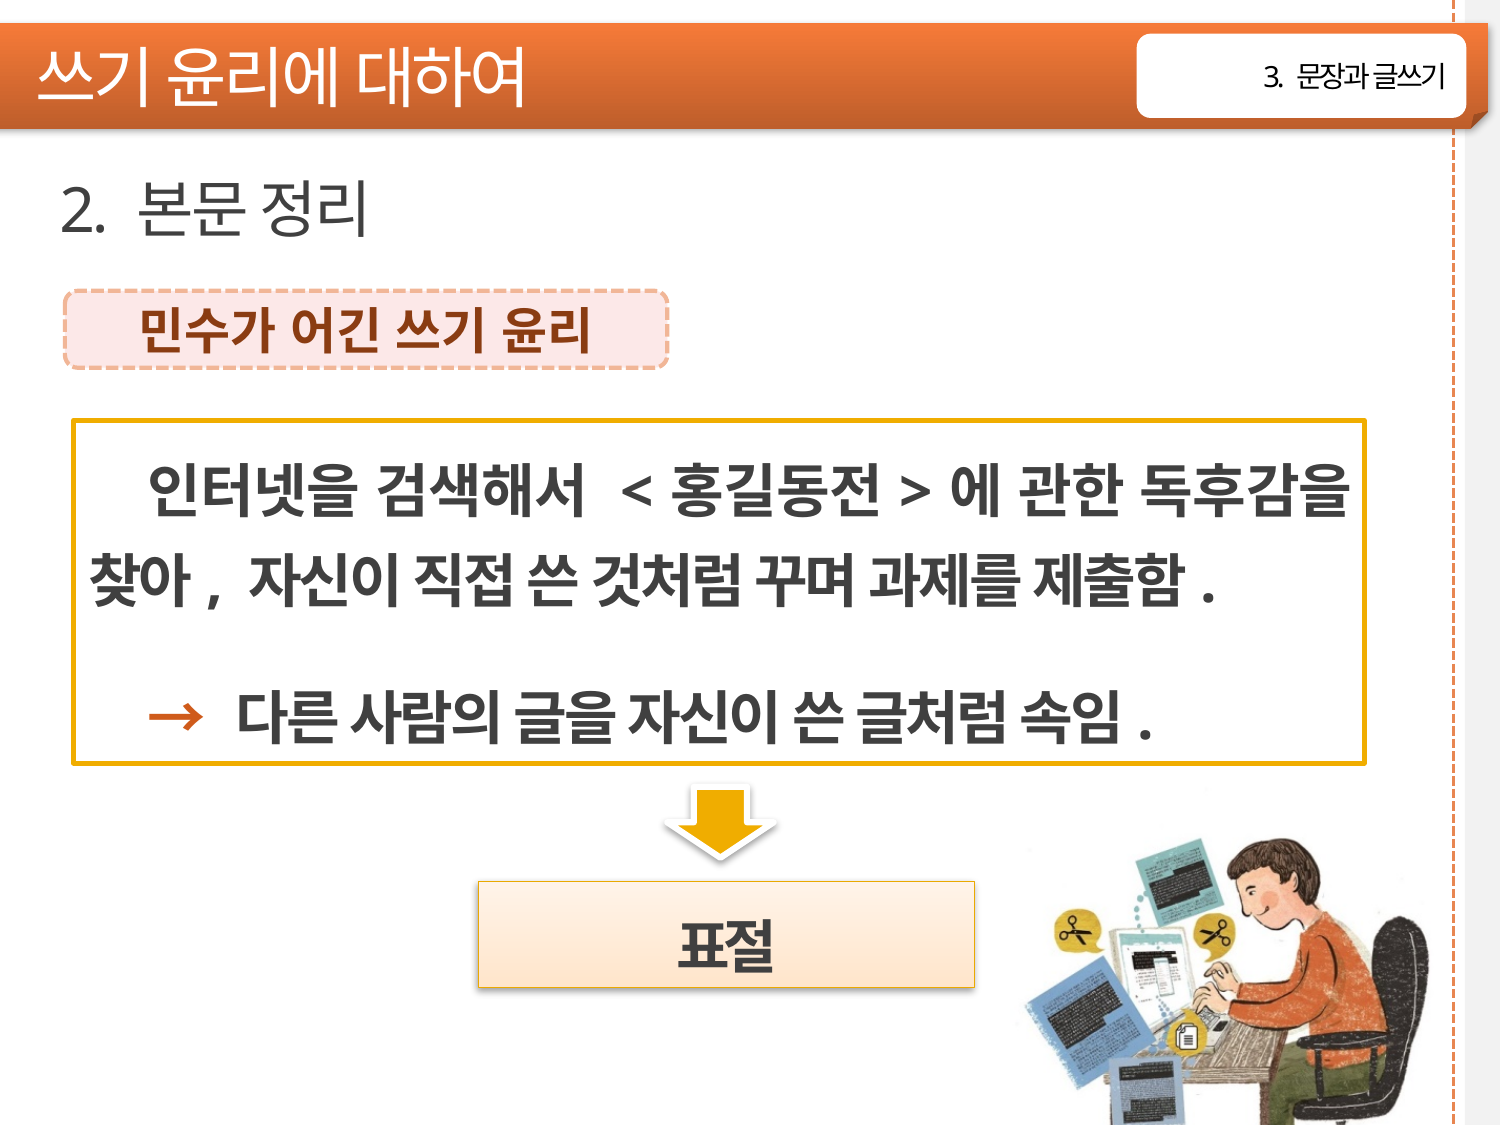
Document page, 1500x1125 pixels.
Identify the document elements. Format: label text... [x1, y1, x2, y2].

text_box 3. 문장과 글쓰기 [1134, 31, 1469, 121]
text_box 민수가 어긴 쓰기 윤리 [62, 288, 670, 370]
text_box [664, 783, 777, 861]
list 쓰기 윤리에 대하여 [0, 23, 1211, 129]
list 2. 본문 정리 [0, 170, 1424, 247]
picture [1010, 786, 1448, 1125]
text_box 표절 [478, 881, 975, 988]
text_box 인터넷을 검색해서 <홍길동전>에 관한 독후감을 찾아, 자신이 직접 쓴 것처럼 꾸며 과제를 제출함. → 다른 사람의 글을 자신이 쓴 글처럼 속임. [71, 418, 1366, 765]
